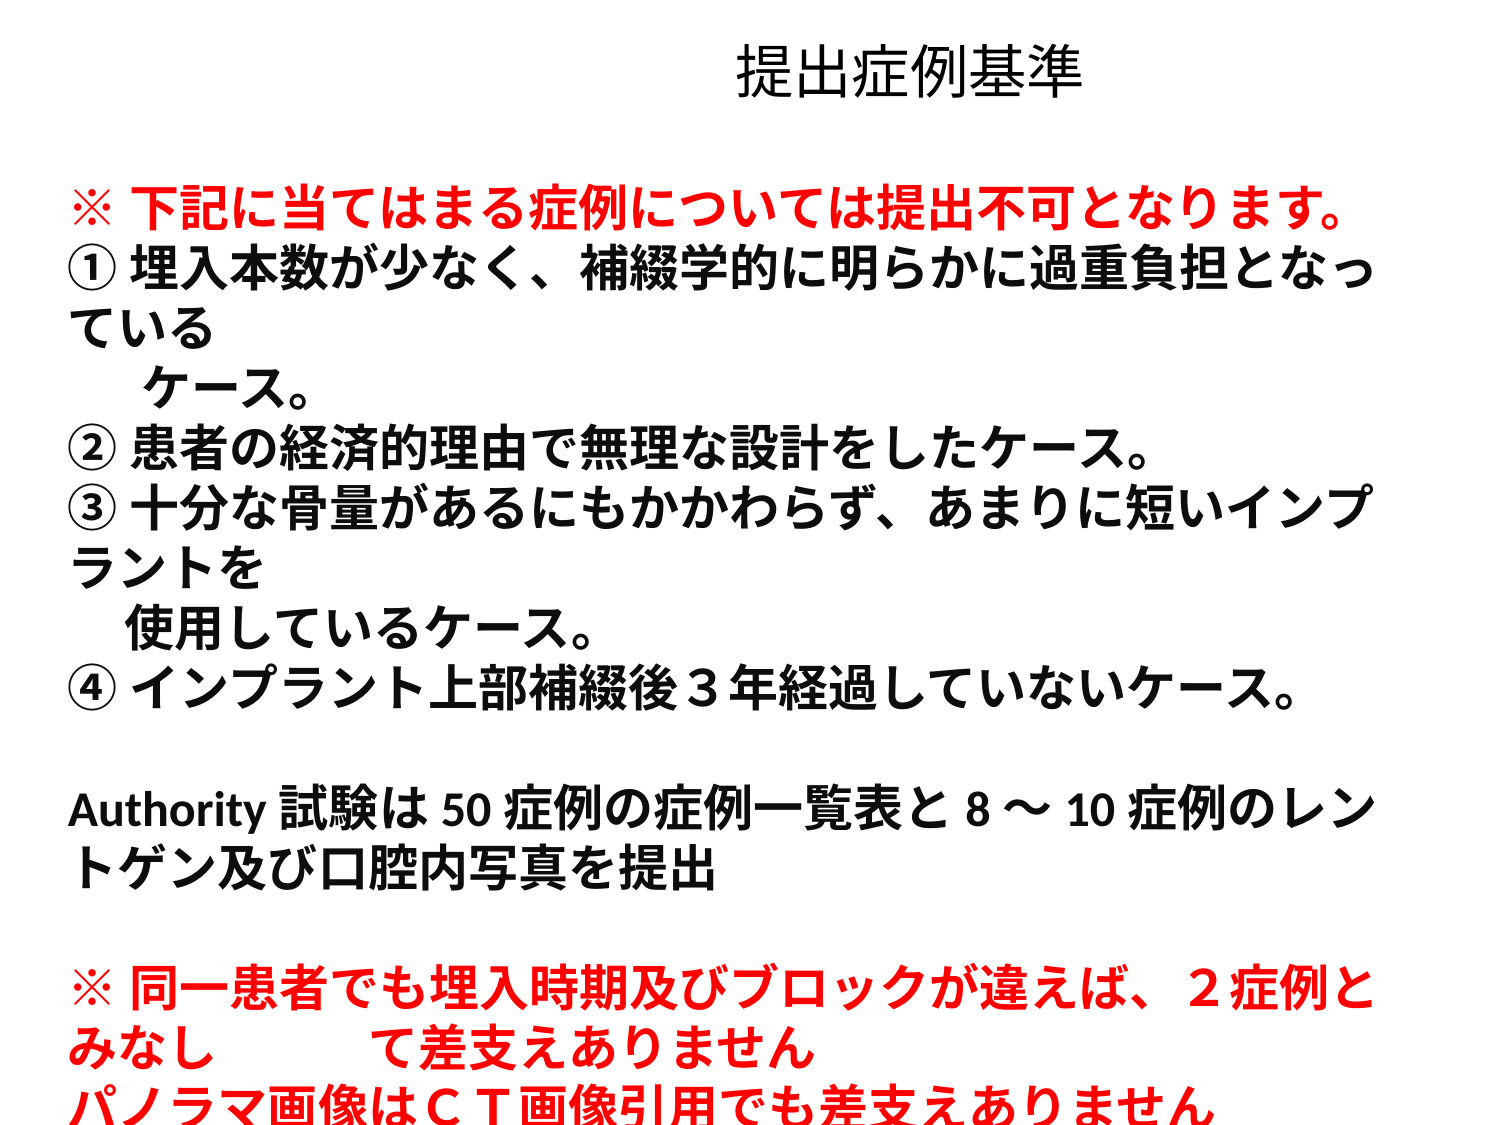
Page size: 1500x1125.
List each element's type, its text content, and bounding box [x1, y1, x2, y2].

text_box 提出症例基準 ※下記に当てはまる症例については提出不可となります。 ①埋入本数が少なく、補綴学的に明らかに過重負担となっている ケース。 ②患者の経済的理由で無理な設計をしたケース。 ③十分な骨量があるにもかかわらず、あまりに短いインプラントを 使用しているケース。 ④インプラント上部補綴後３年経過していないケース。 Authority試験は50症例の症例一覧表と8〜10症例のレントゲン及び口腔内写真を提出 ※同一患者でも埋入時期及びブロックが違えば、２症例とみなし て差支えありません パノラマ画像はＣＴ画像引用でも差支えありません [53, 19, 1439, 1125]
